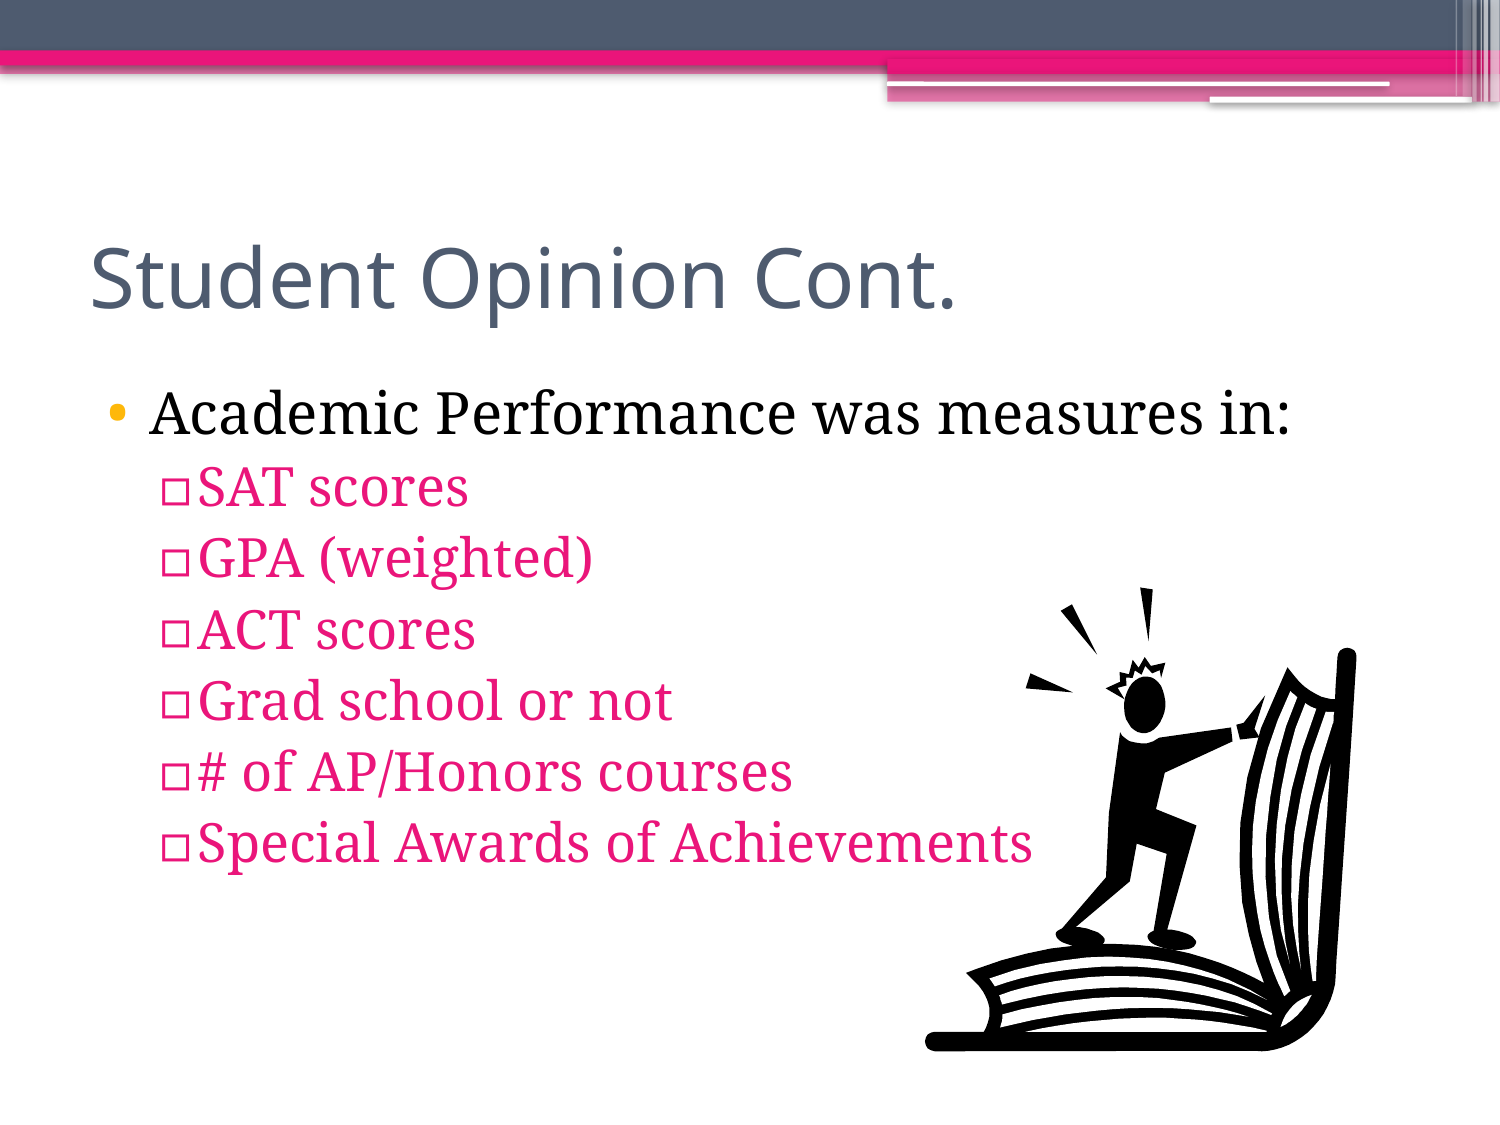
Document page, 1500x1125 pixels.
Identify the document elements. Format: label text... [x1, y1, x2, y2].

picture [924, 587, 1358, 1053]
title Student Opinion Cont. [75, 187, 1425, 363]
list Academic Performance was measures in: SAT scores GPA (weighted) ACT scores Grad school or not # of AP/Honors courses Special Awards of Achievements [75, 368, 1425, 1079]
